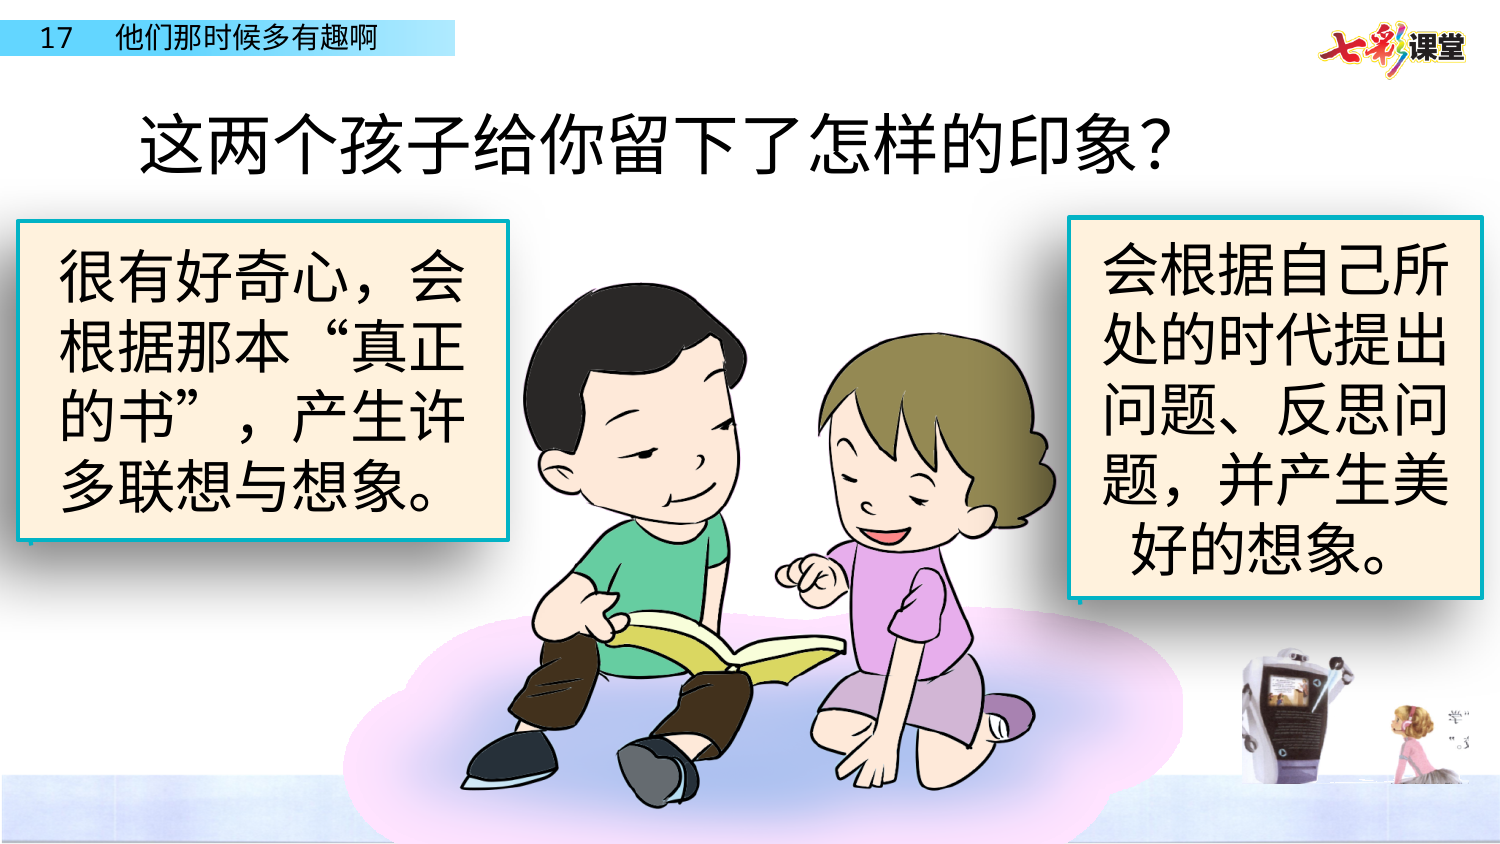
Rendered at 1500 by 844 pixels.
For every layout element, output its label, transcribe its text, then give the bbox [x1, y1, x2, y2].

text_box 会根据自己所处的时代提出问题、反思问题，并产生美好的想象。 [1188, 215, 1484, 600]
picture [0, 170, 1500, 844]
text_box 很有好奇心，会根据那本“真正的书”，产生许多联想与想象。 [16, 219, 326, 546]
text_box 这两个孩子给你留下了怎样的印象？ [123, 55, 1343, 191]
picture [1316, 20, 1468, 80]
